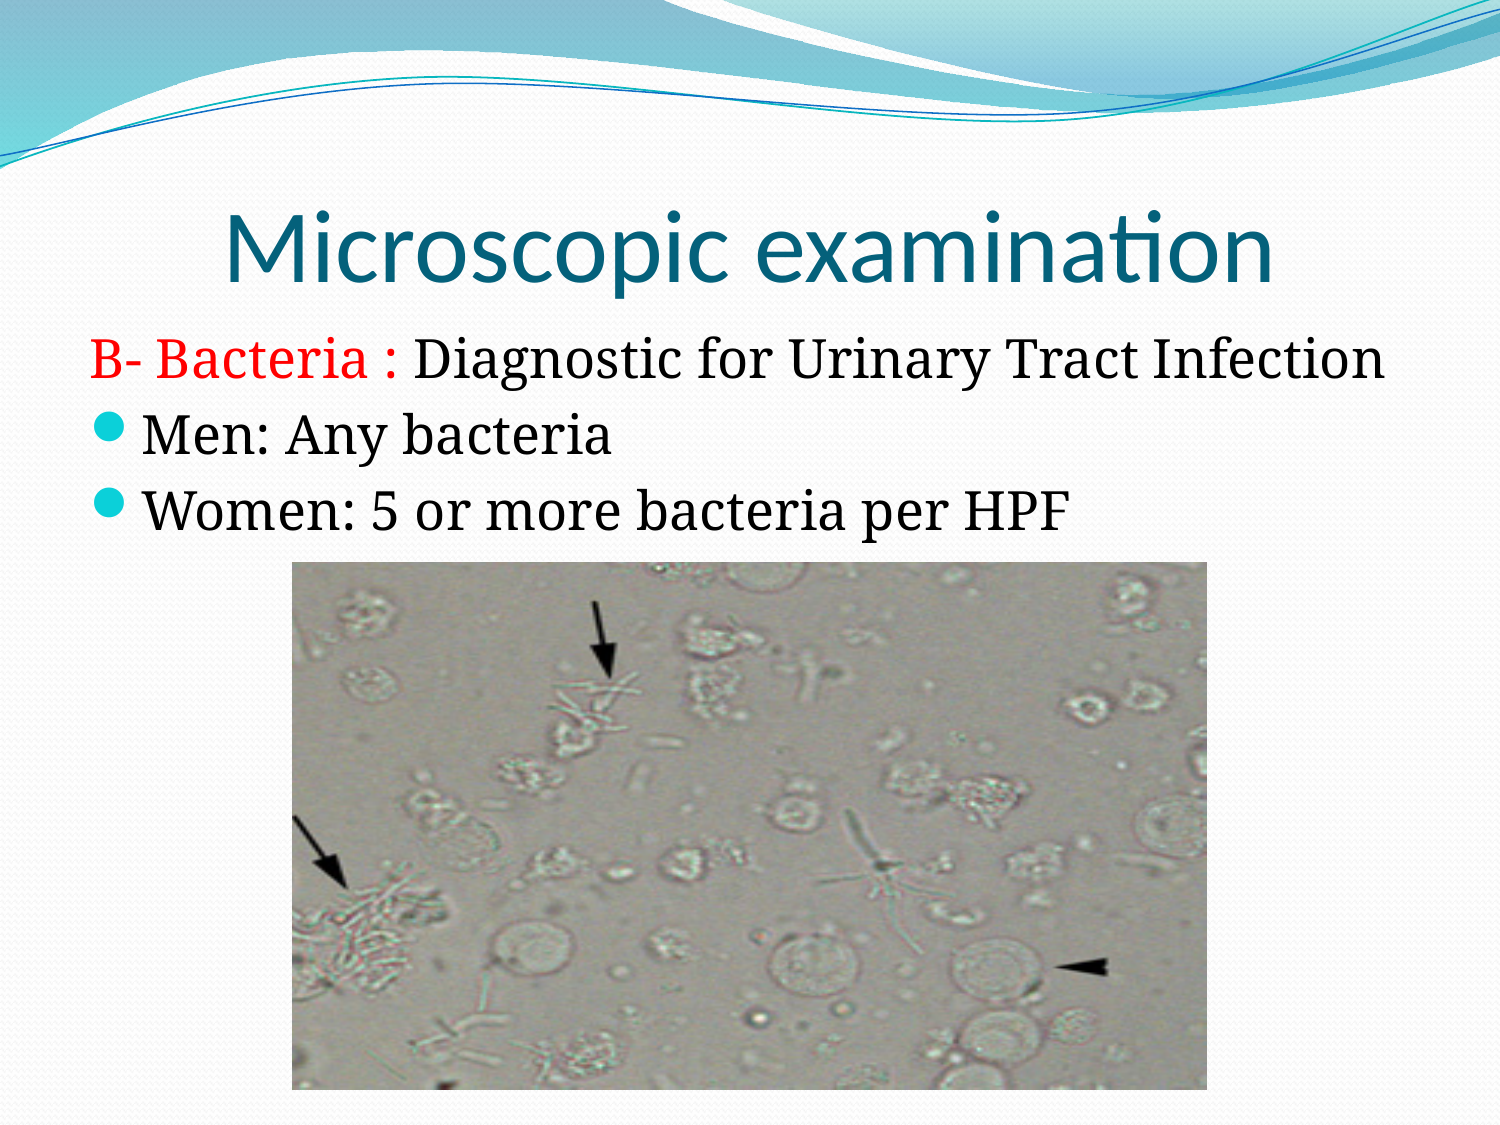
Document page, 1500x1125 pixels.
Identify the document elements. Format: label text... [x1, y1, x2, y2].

title Microscopic examination [75, 115, 1425, 303]
picture [292, 562, 1208, 1091]
list B- Bacteria : Diagnostic for Urinary Tract Infection Men: Any bacteria Women: 5 or more bacteria per HPF [75, 317, 1425, 1038]
